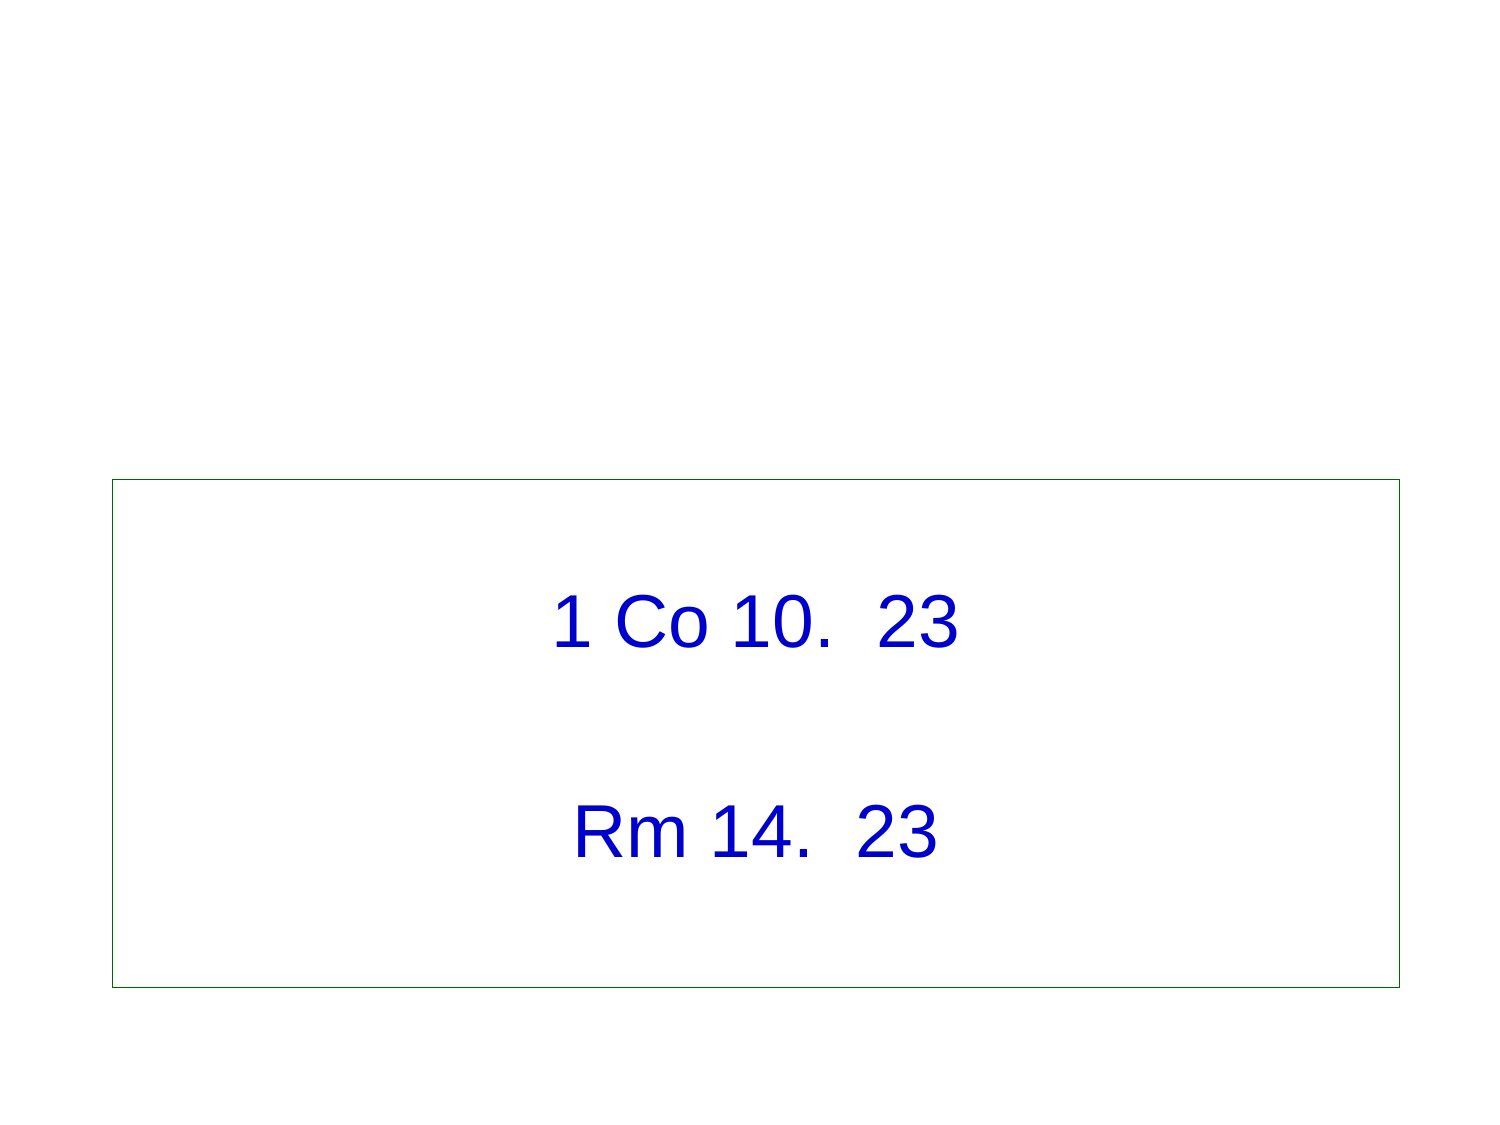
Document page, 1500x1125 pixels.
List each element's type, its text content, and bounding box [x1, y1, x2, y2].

list 1 Co 10. 23 Rm 14. 23 [112, 479, 1400, 988]
